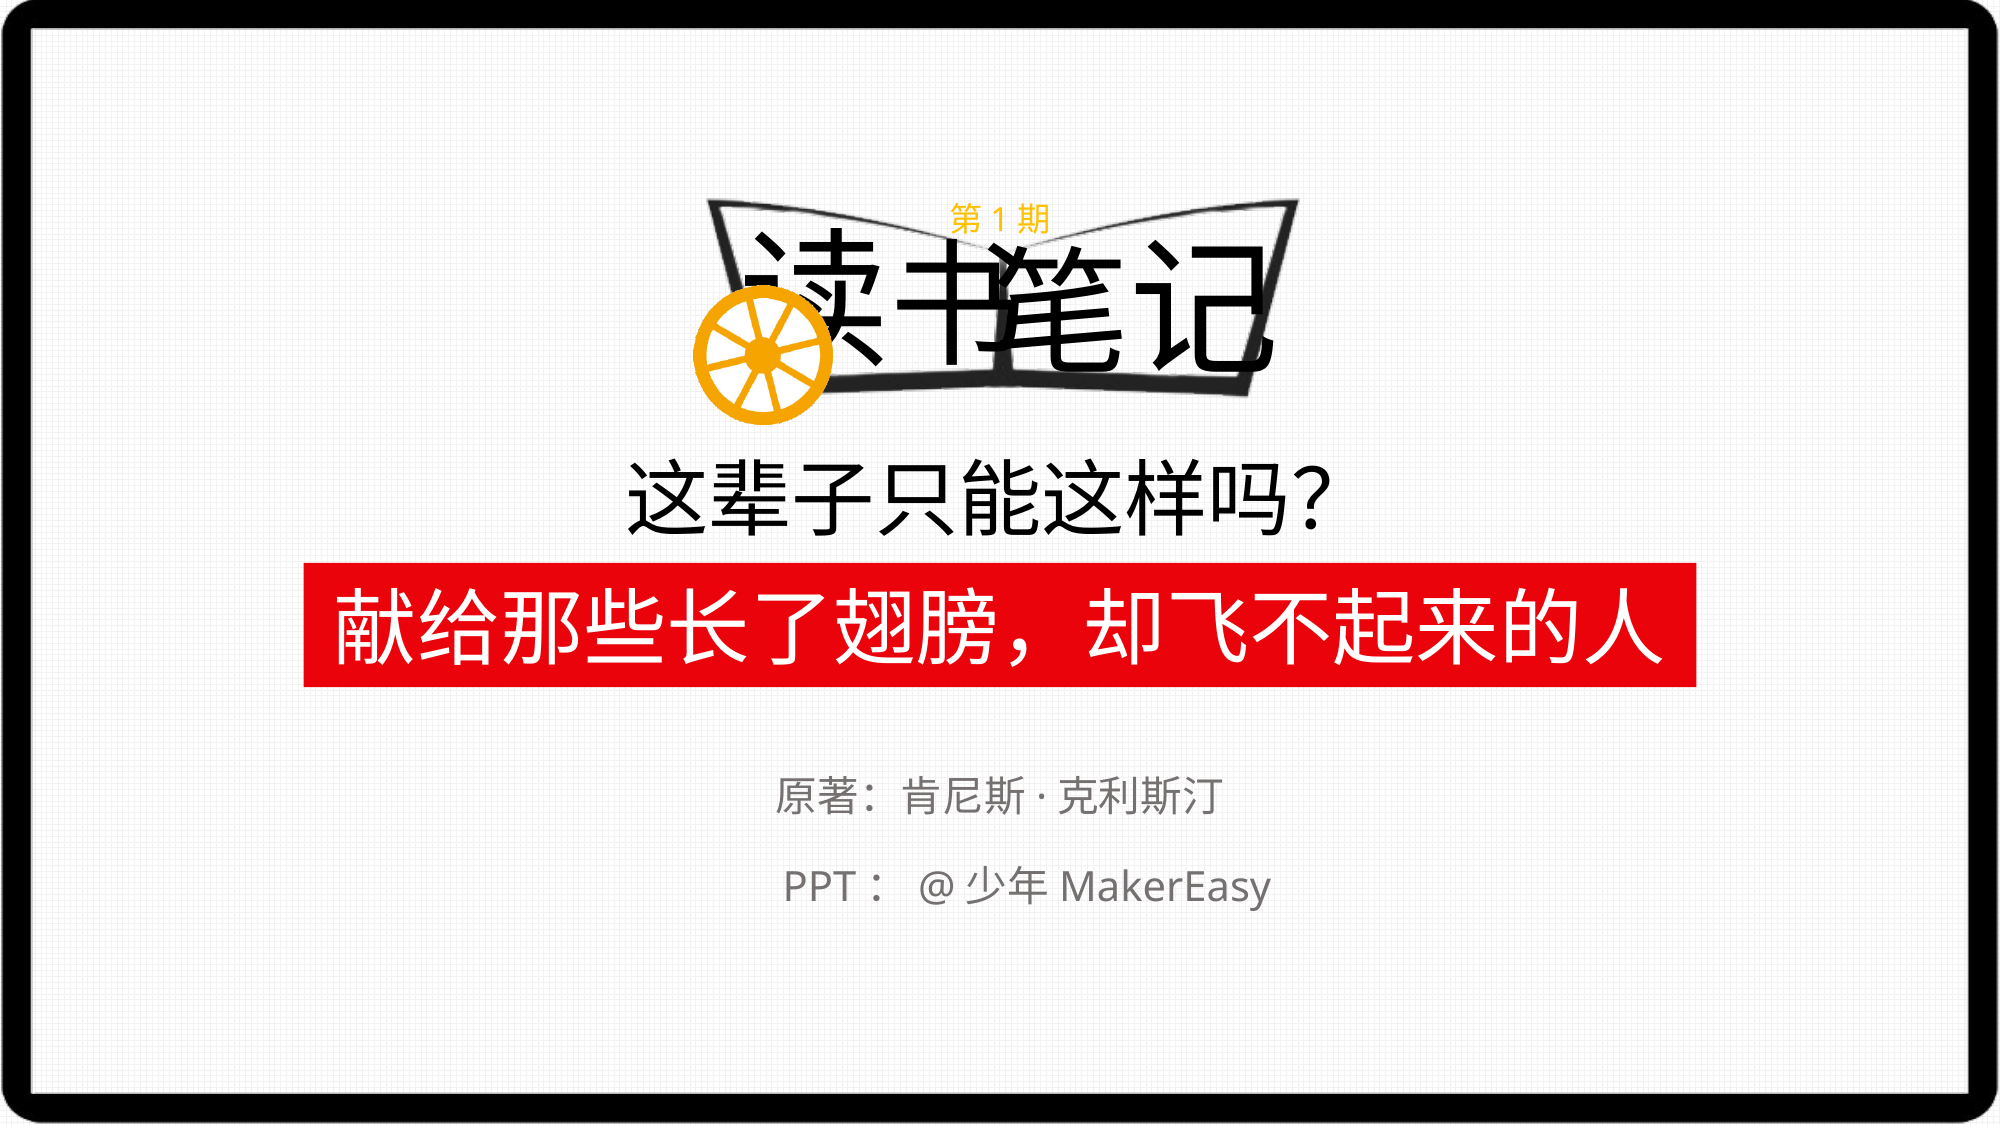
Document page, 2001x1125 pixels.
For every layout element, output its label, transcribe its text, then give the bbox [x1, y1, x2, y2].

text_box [686, 190, 1314, 430]
text_box PPT：@少年MakerEasy [758, 852, 1287, 918]
text_box 原著：肯尼斯·克利斯汀 [760, 762, 1240, 828]
text_box 献给那些长了翅膀，却飞不起来的人 [303, 562, 1697, 688]
text_box 这辈子只能这样吗？ [512, 438, 1488, 554]
picture [0, 0, 2000, 1125]
